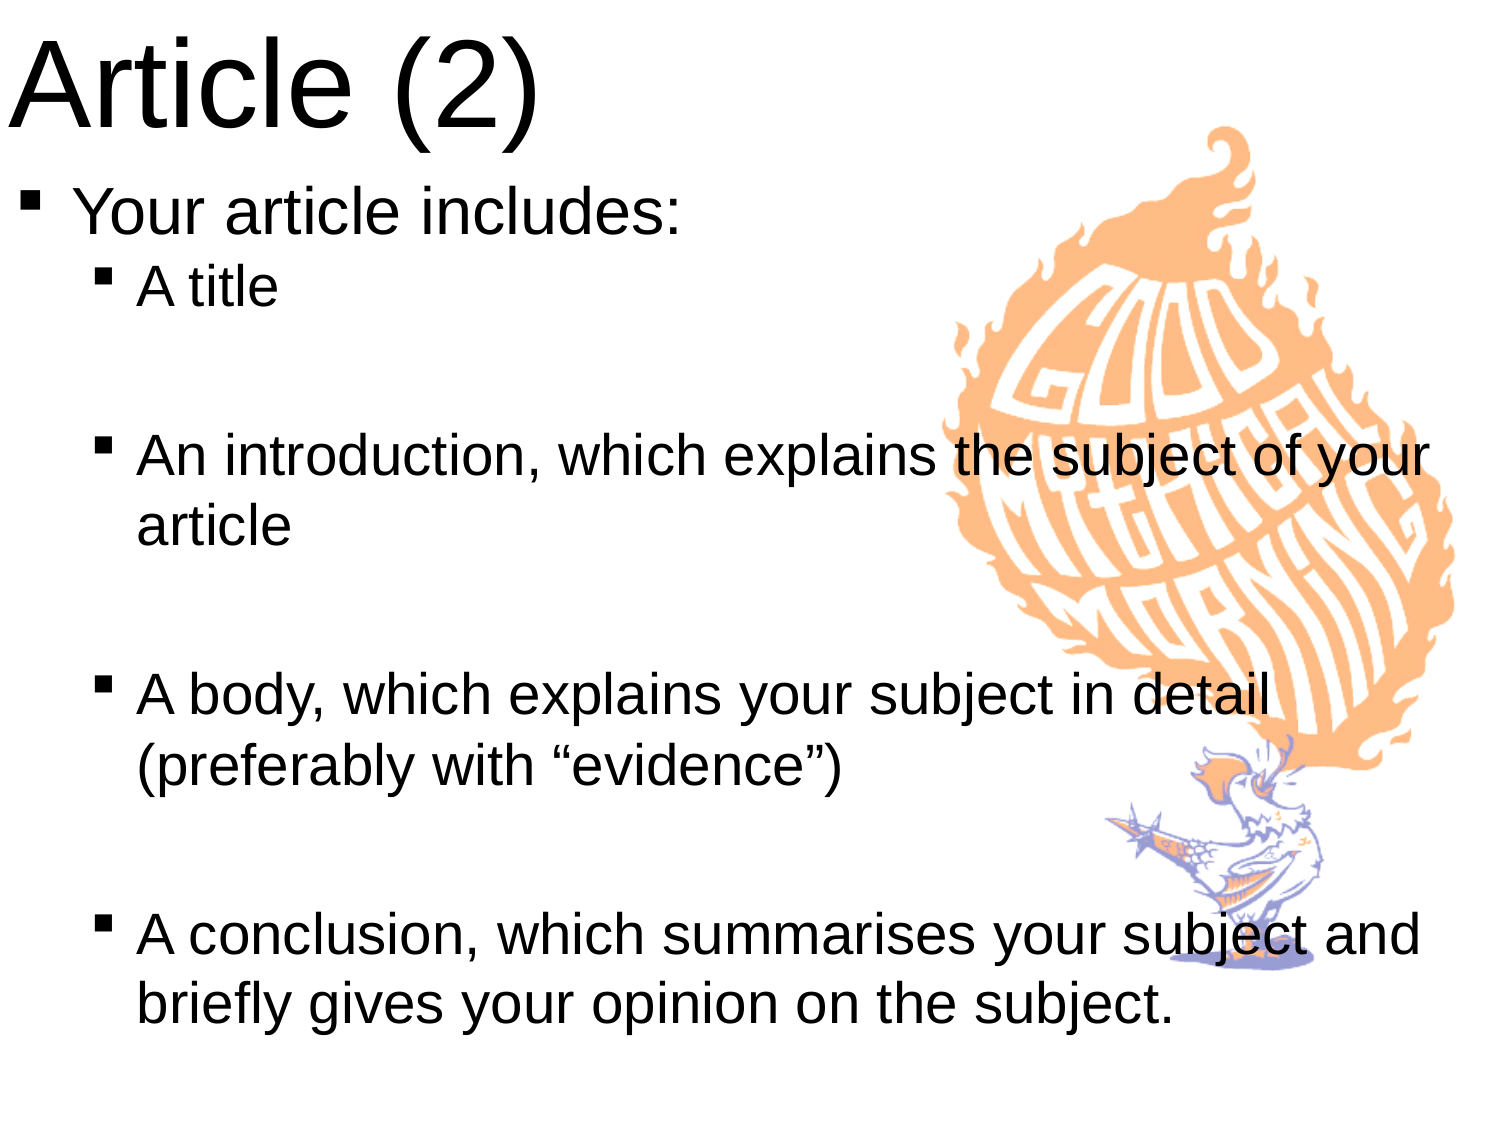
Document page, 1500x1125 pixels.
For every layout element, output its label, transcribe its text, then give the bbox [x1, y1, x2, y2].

list Your article includes: A title An introduction, which explains the subject of your article A body, which explains your subject in detail (preferably with “evidence”) A conclusion, which summarises your subject and briefly gives your opinion on the subject. [0, 160, 1500, 1125]
title Article (2) [0, 0, 1344, 160]
picture [773, 101, 1500, 1000]
